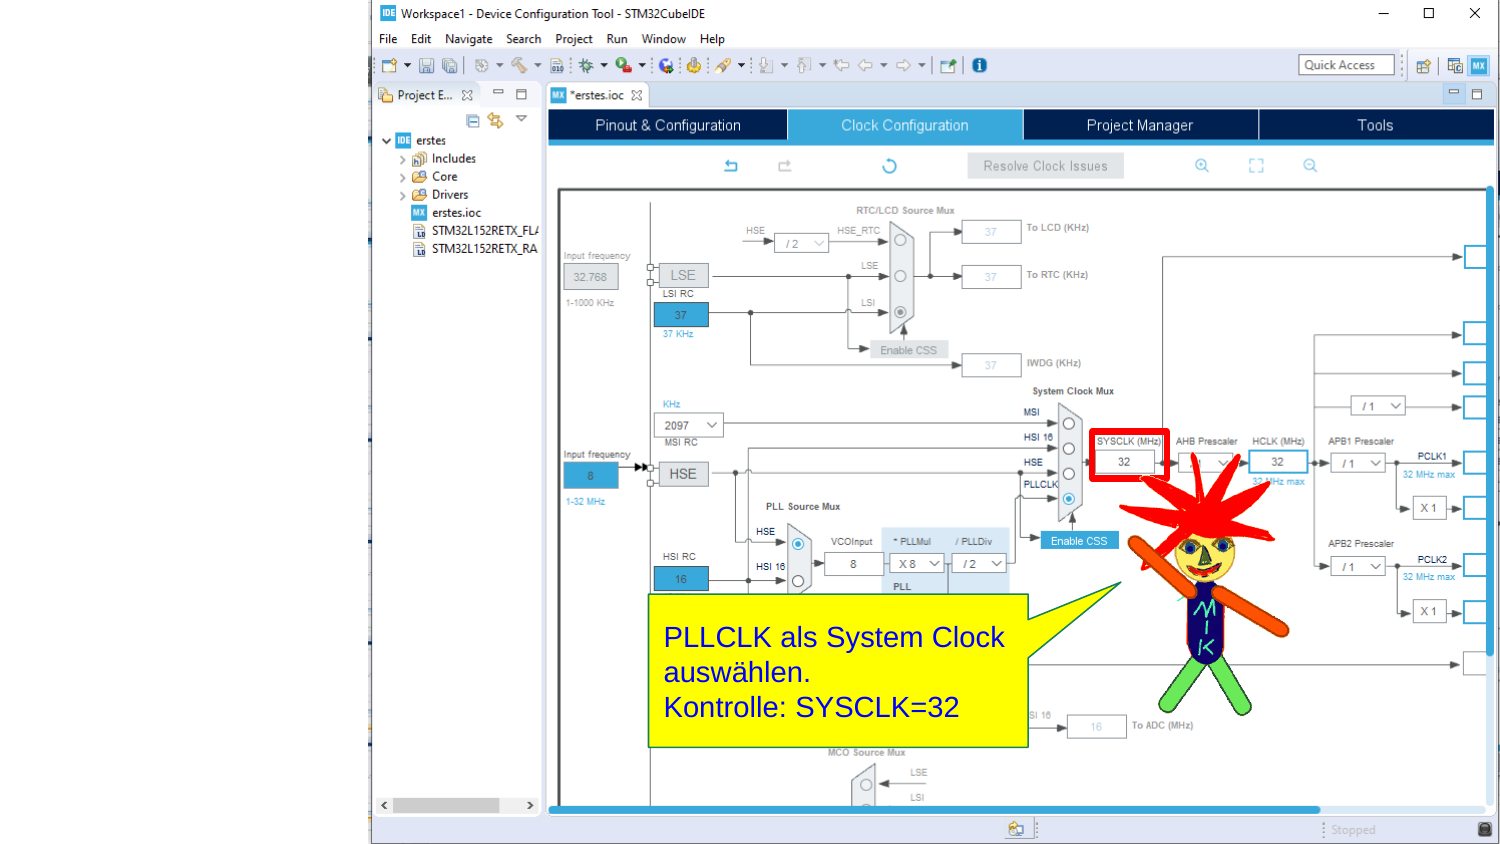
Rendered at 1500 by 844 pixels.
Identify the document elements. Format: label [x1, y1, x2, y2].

picture [368, 0, 1500, 844]
